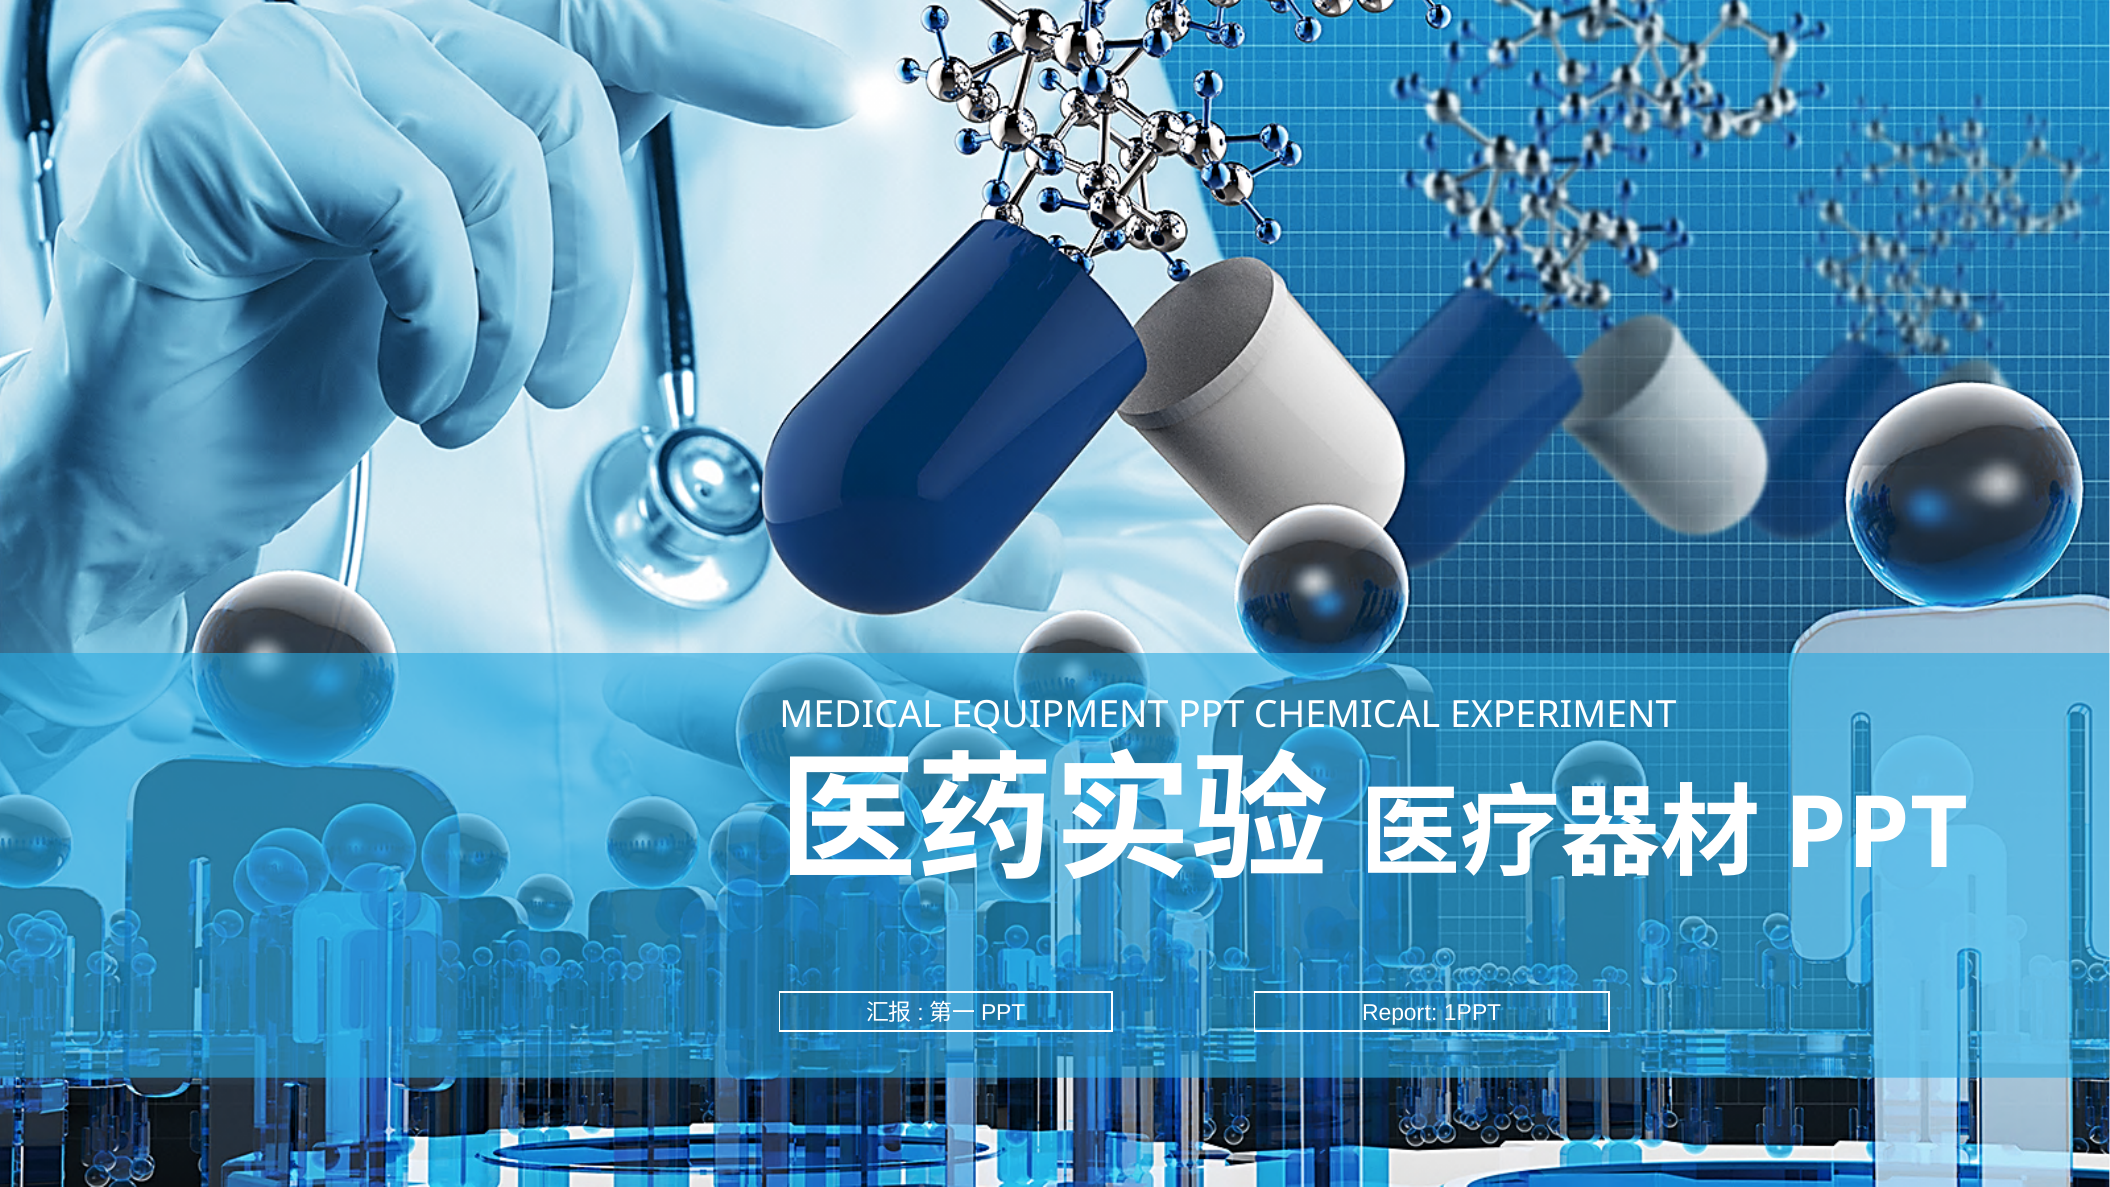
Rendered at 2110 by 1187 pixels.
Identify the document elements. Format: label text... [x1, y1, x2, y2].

text_box [0, 652, 2110, 1079]
text_box [0, 0, 2110, 652]
text_box 医药实验 医疗器材PPT [779, 730, 2006, 896]
text_box [0, 1079, 2110, 1187]
text_box Report: 1PPT [1254, 991, 1610, 1031]
text_box MEDICAL EQUIPMENT PPT CHEMICAL EXPERIMENT [779, 690, 1877, 736]
text_box 汇报:第一PPT [779, 991, 1112, 1031]
